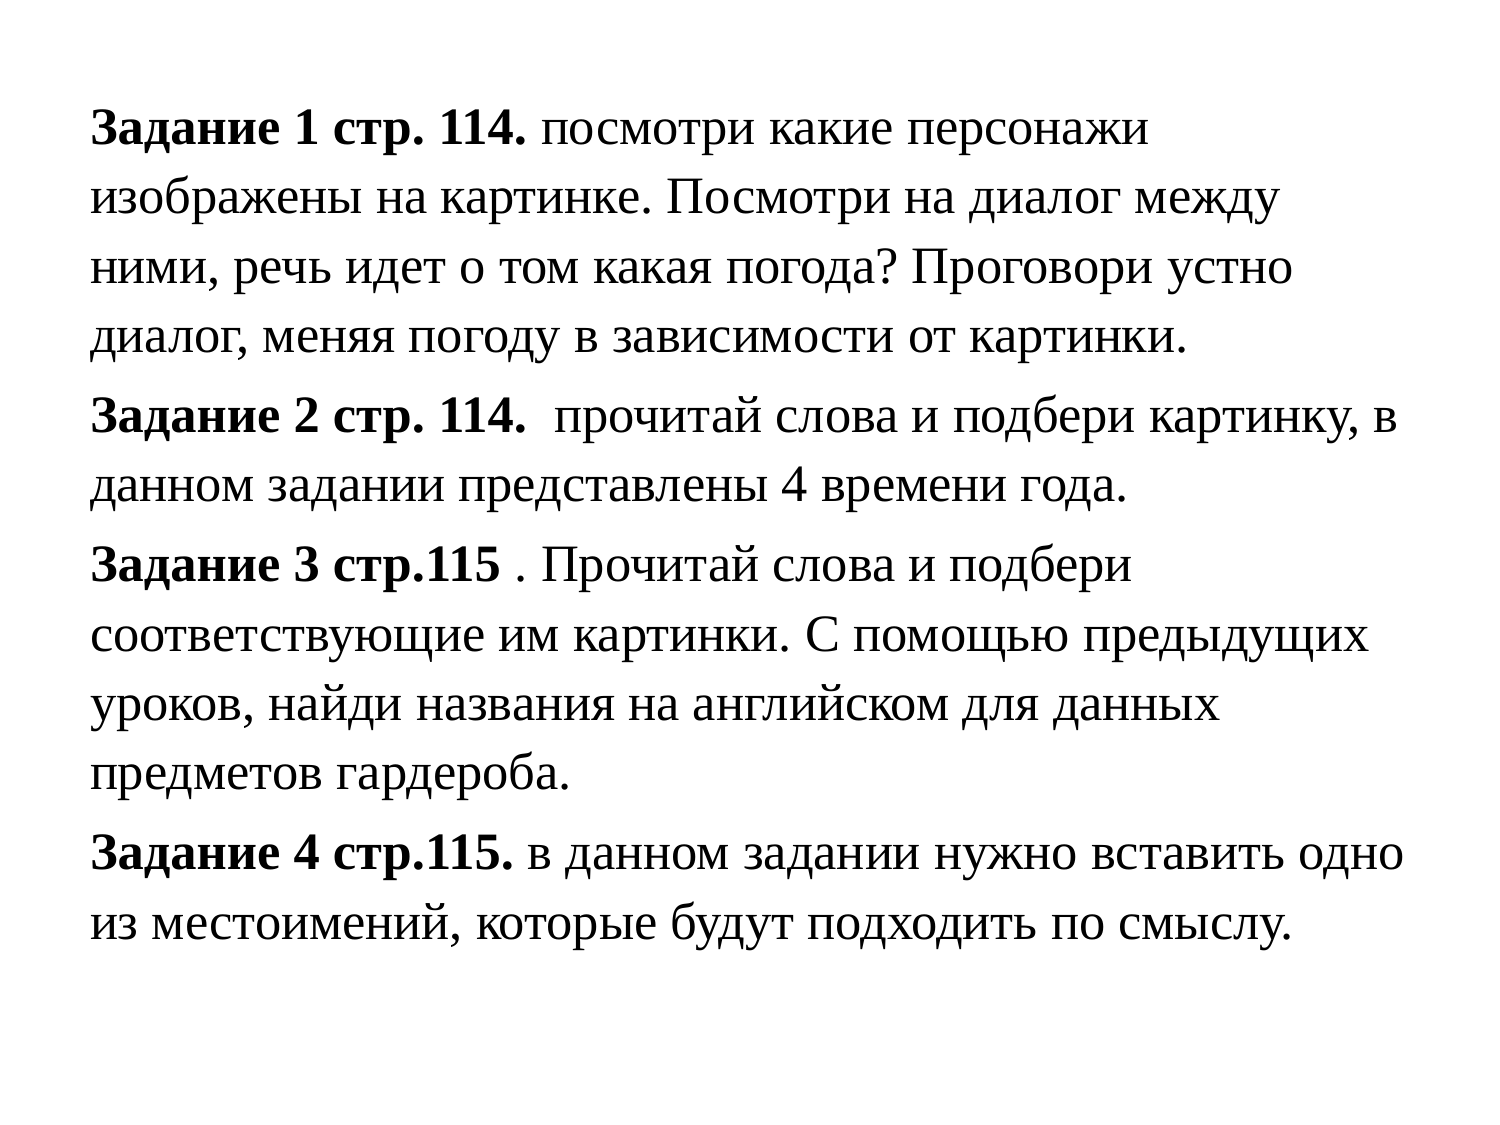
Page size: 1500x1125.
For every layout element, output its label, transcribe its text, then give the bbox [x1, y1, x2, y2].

list Задание 1 стр. 114. посмотри какие персонажи изображены на картинке. Посмотри на диалог между ними, речь идет о том какая погода? Проговори устно диалог, меняя погоду в зависимости от картинки. Задание 2 стр. 114. прочитай слова и подбери картинку, в данном задании представлены 4 времени года. Задание 3 стр.115 . Прочитай слова и подбери соответствующие им картинки. С помощью предыдущих уроков, найди названия на английском для данных предметов гардероба. Задание 4 стр.115. в данном задании нужно вставить одно из местоимений, которые будут подходить по смыслу. [75, 78, 1425, 1005]
